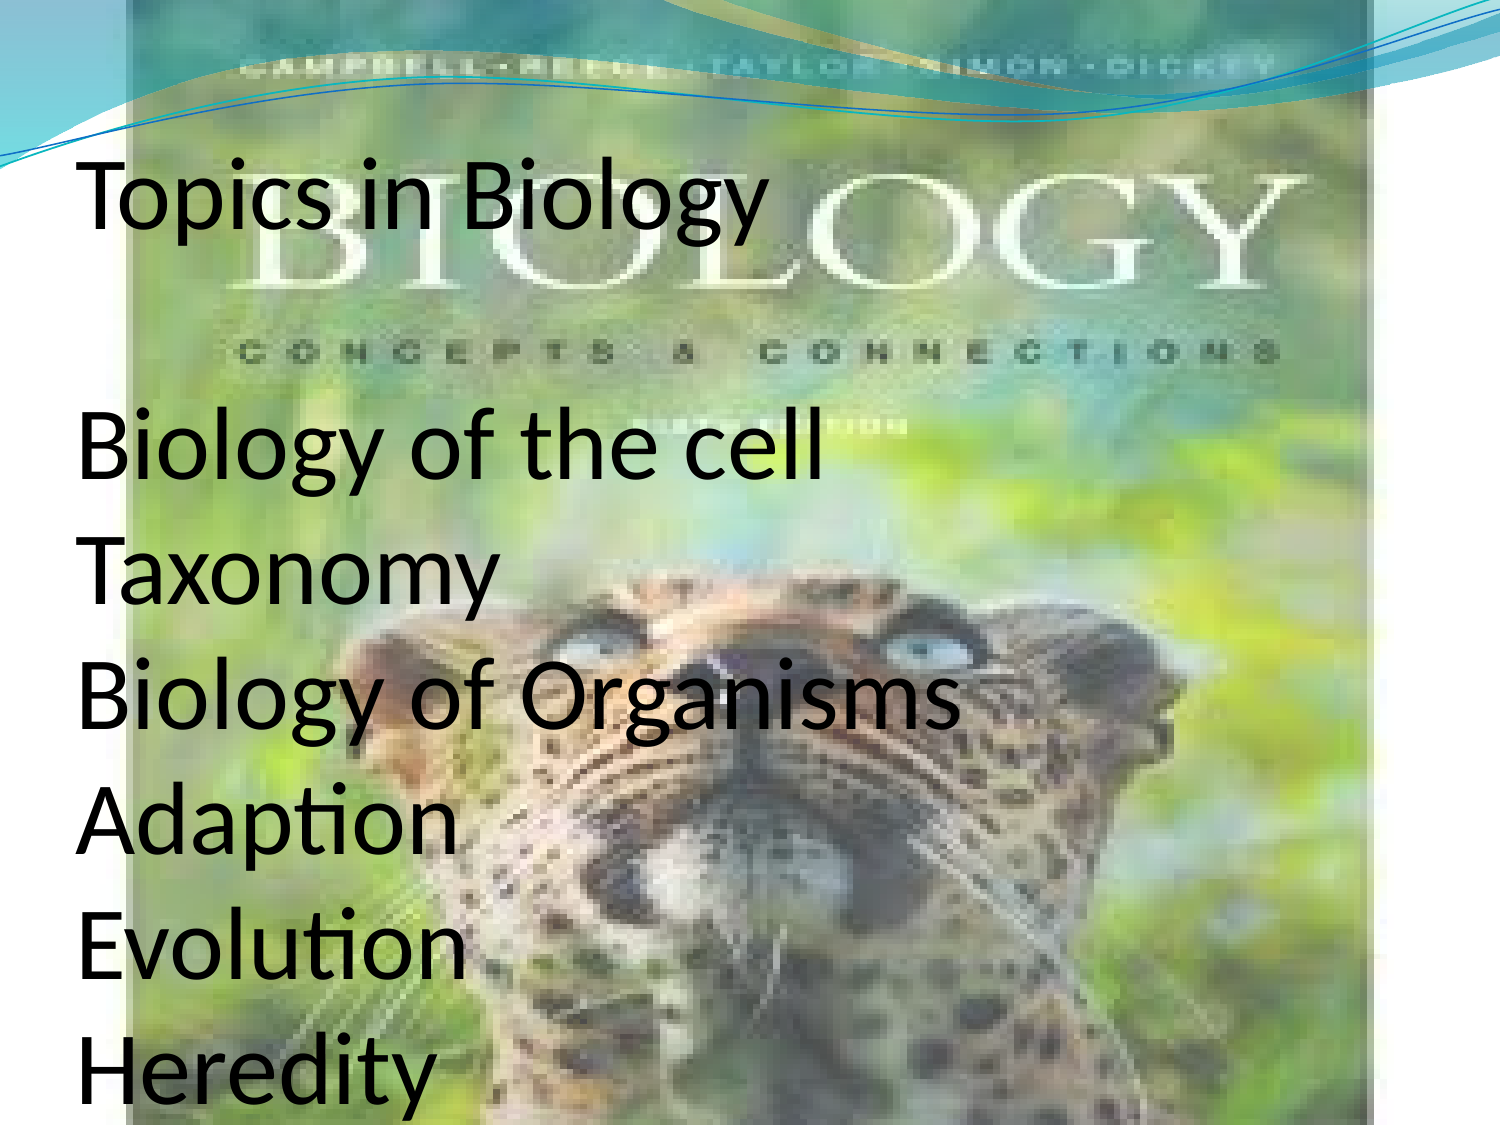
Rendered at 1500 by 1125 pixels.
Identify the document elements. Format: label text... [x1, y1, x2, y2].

title Topics in Biology Biology of the cell Taxonomy Biology of Organisms Adaption Evolution Heredity [75, 115, 1425, 1125]
